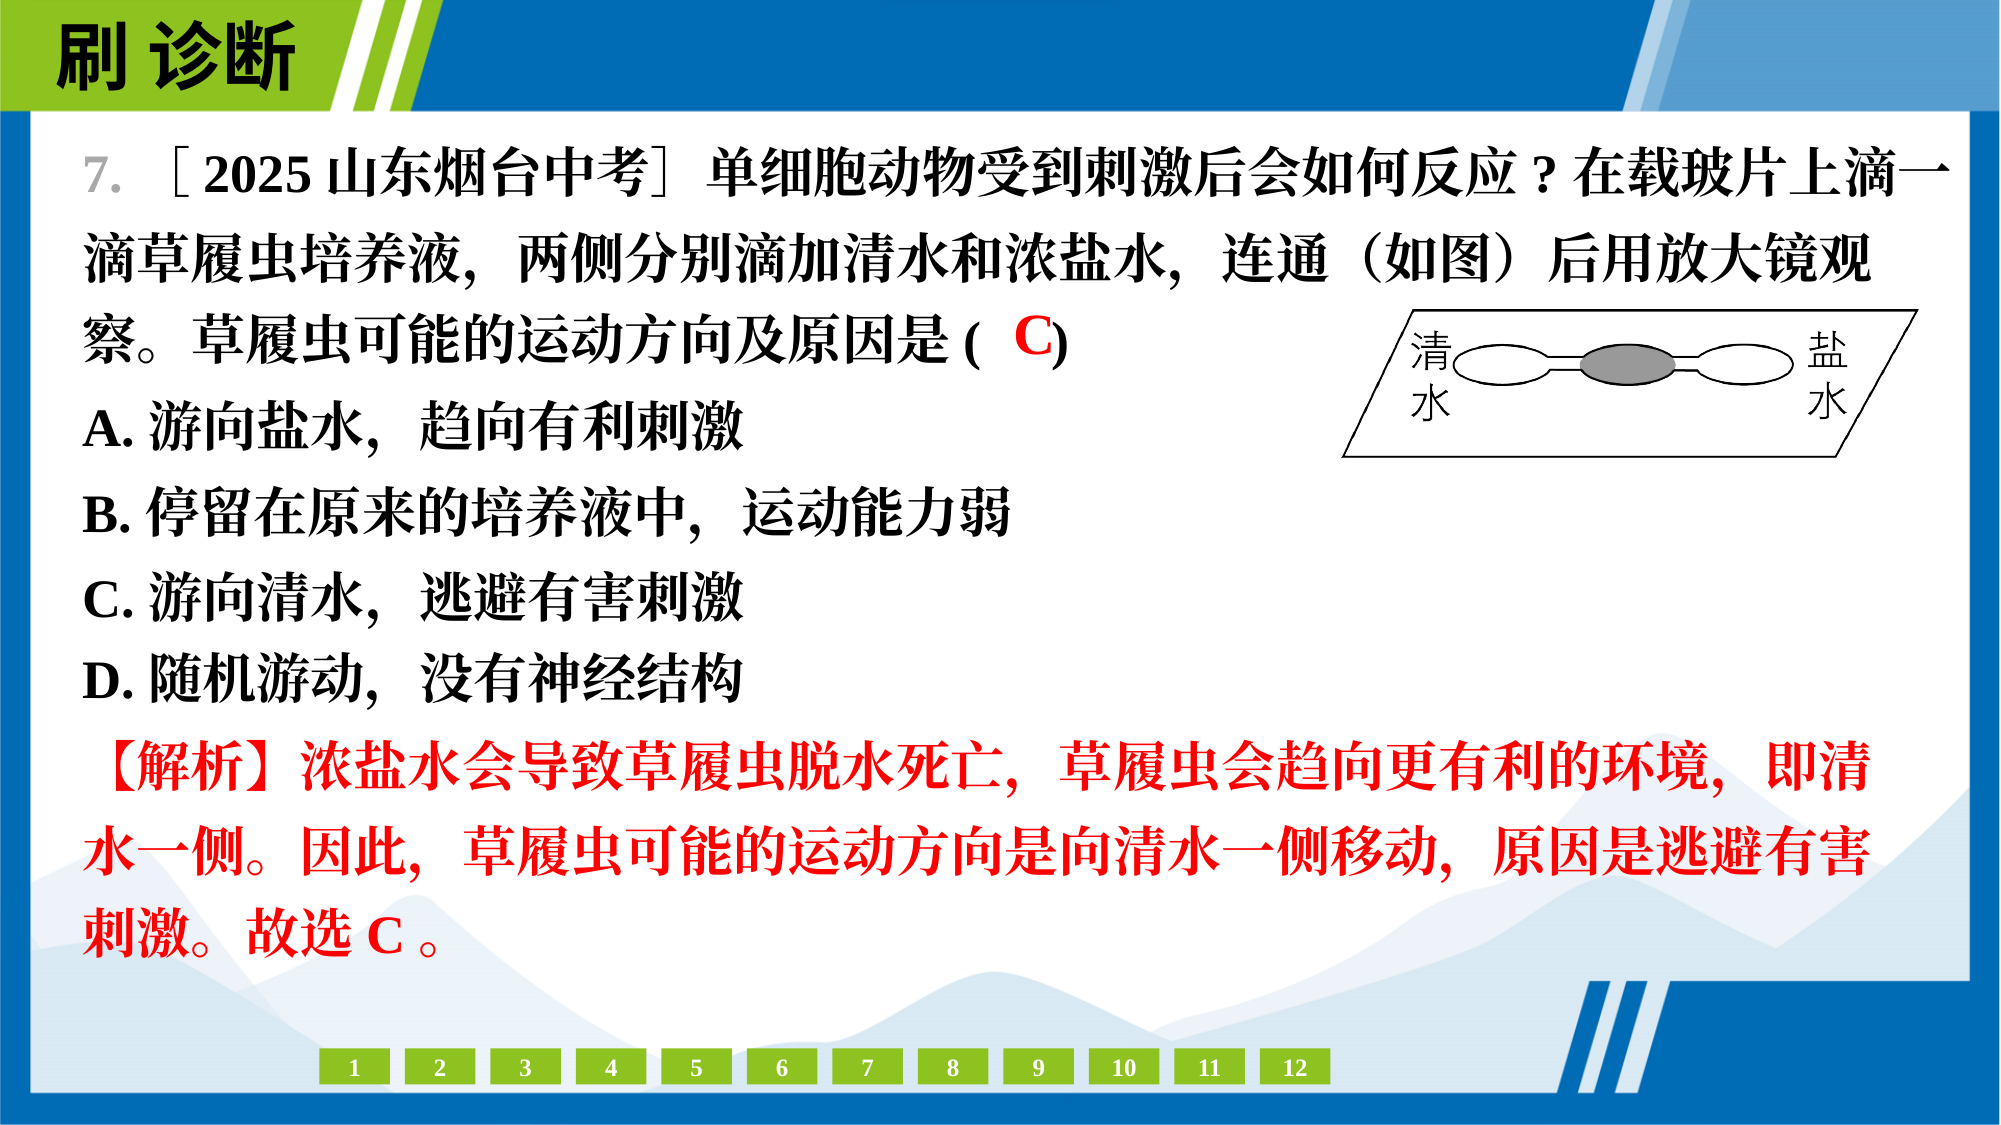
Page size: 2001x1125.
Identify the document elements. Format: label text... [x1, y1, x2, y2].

text_box C [992, 293, 1078, 364]
text_box 【解析】浓盐水会导致草履虫脱水死亡，草履虫会趋向更有利的环境，即清 水一侧。因此，草履虫可能的运动方向是向清水一侧移动，原因是逃避有害 刺激。故选C。 [82, 711, 1917, 957]
text_box A.游向盐水，趋向有利刺激 B.停留在原来的培养液中，运动能力弱 C.游向清水，逃避有害刺激 D.随机游动，没有神经结构 [82, 372, 1326, 703]
text_box 7.［2025山东烟台中考］单细胞动物受到刺激后会如何反应?在载玻片上滴一 滴草履虫培养液，两侧分别滴加清水和浓盐水，连通（如图）后用放大镜观 察。草履虫可能的运动方向及原因是( ) [82, 118, 1917, 364]
picture [0, 0, 2000, 1125]
